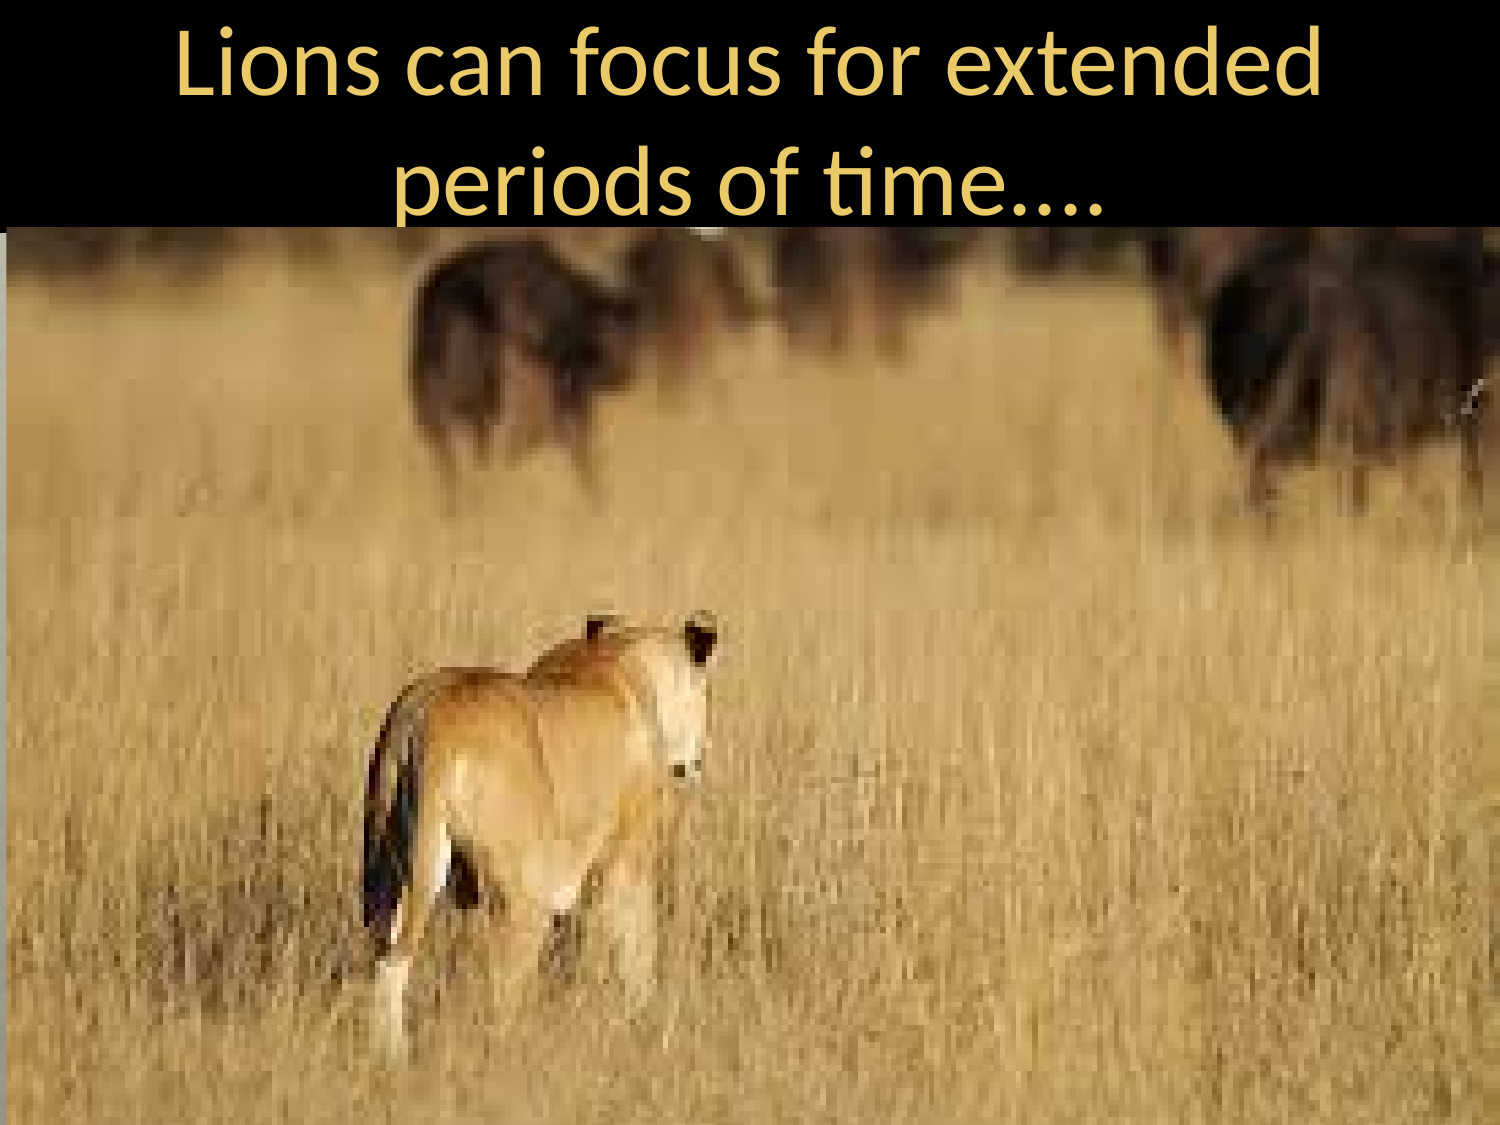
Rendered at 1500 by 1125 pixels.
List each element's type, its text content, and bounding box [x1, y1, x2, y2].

title Lions can focus for extended periods of time.... [127, 10, 1372, 219]
picture [0, 214, 1500, 1125]
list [5, 226, 1500, 1125]
